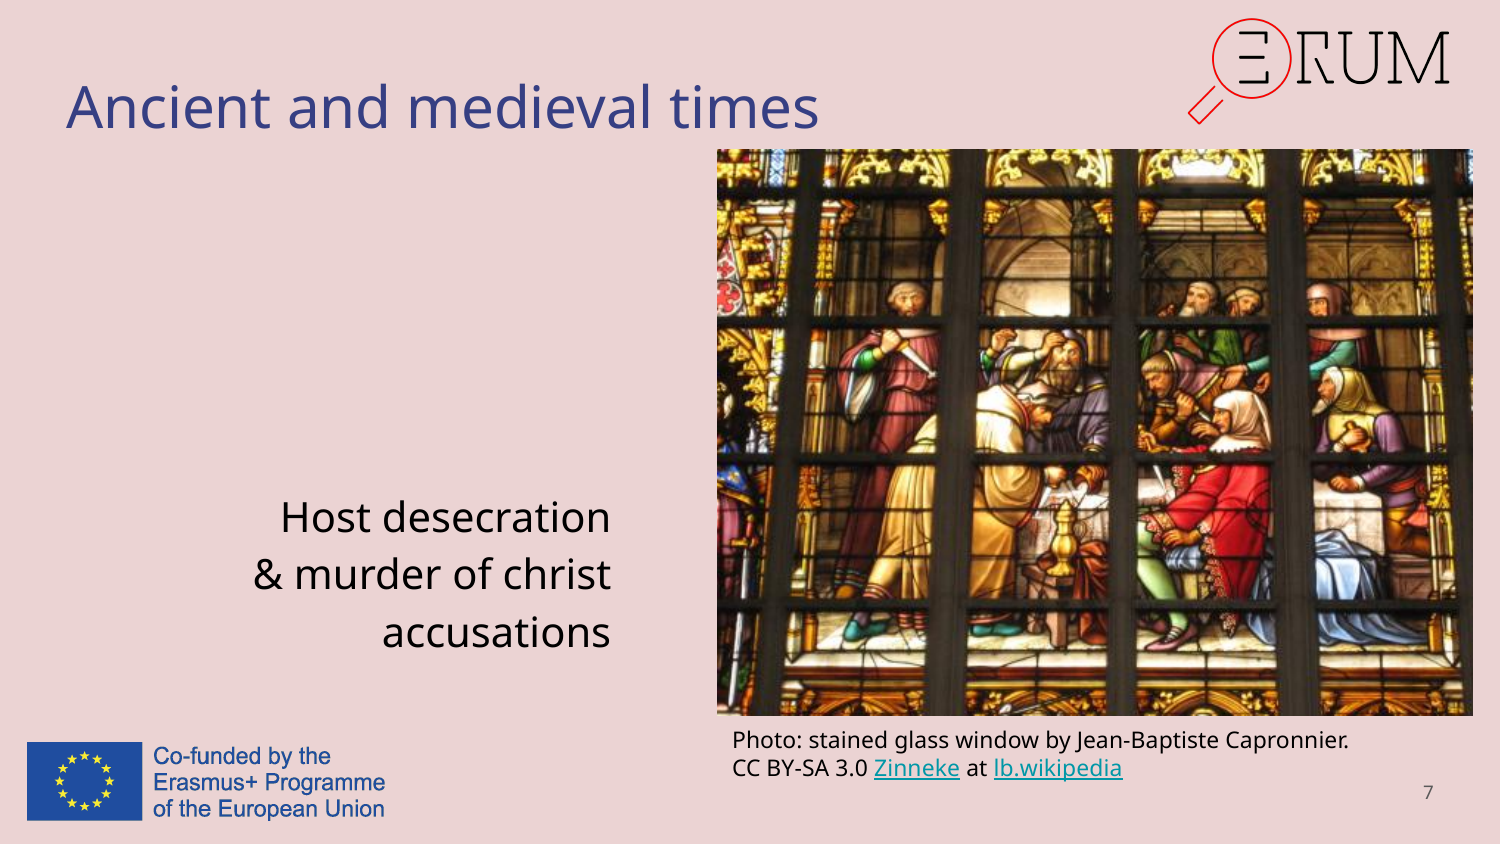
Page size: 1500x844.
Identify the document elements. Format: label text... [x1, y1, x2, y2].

title Ancient and medieval times [51, 55, 1168, 150]
picture [27, 742, 385, 821]
slide_number 7 [1358, 792, 1449, 826]
list Host desecration & murder of christ accusations [27, 169, 627, 729]
text_box Photo: stained glass window by Jean-Baptiste Capronnier. CC BY-SA 3.0 Zinneke at lb.wikipedia [717, 718, 1487, 792]
picture [716, 148, 1473, 716]
picture [1136, 0, 1500, 137]
